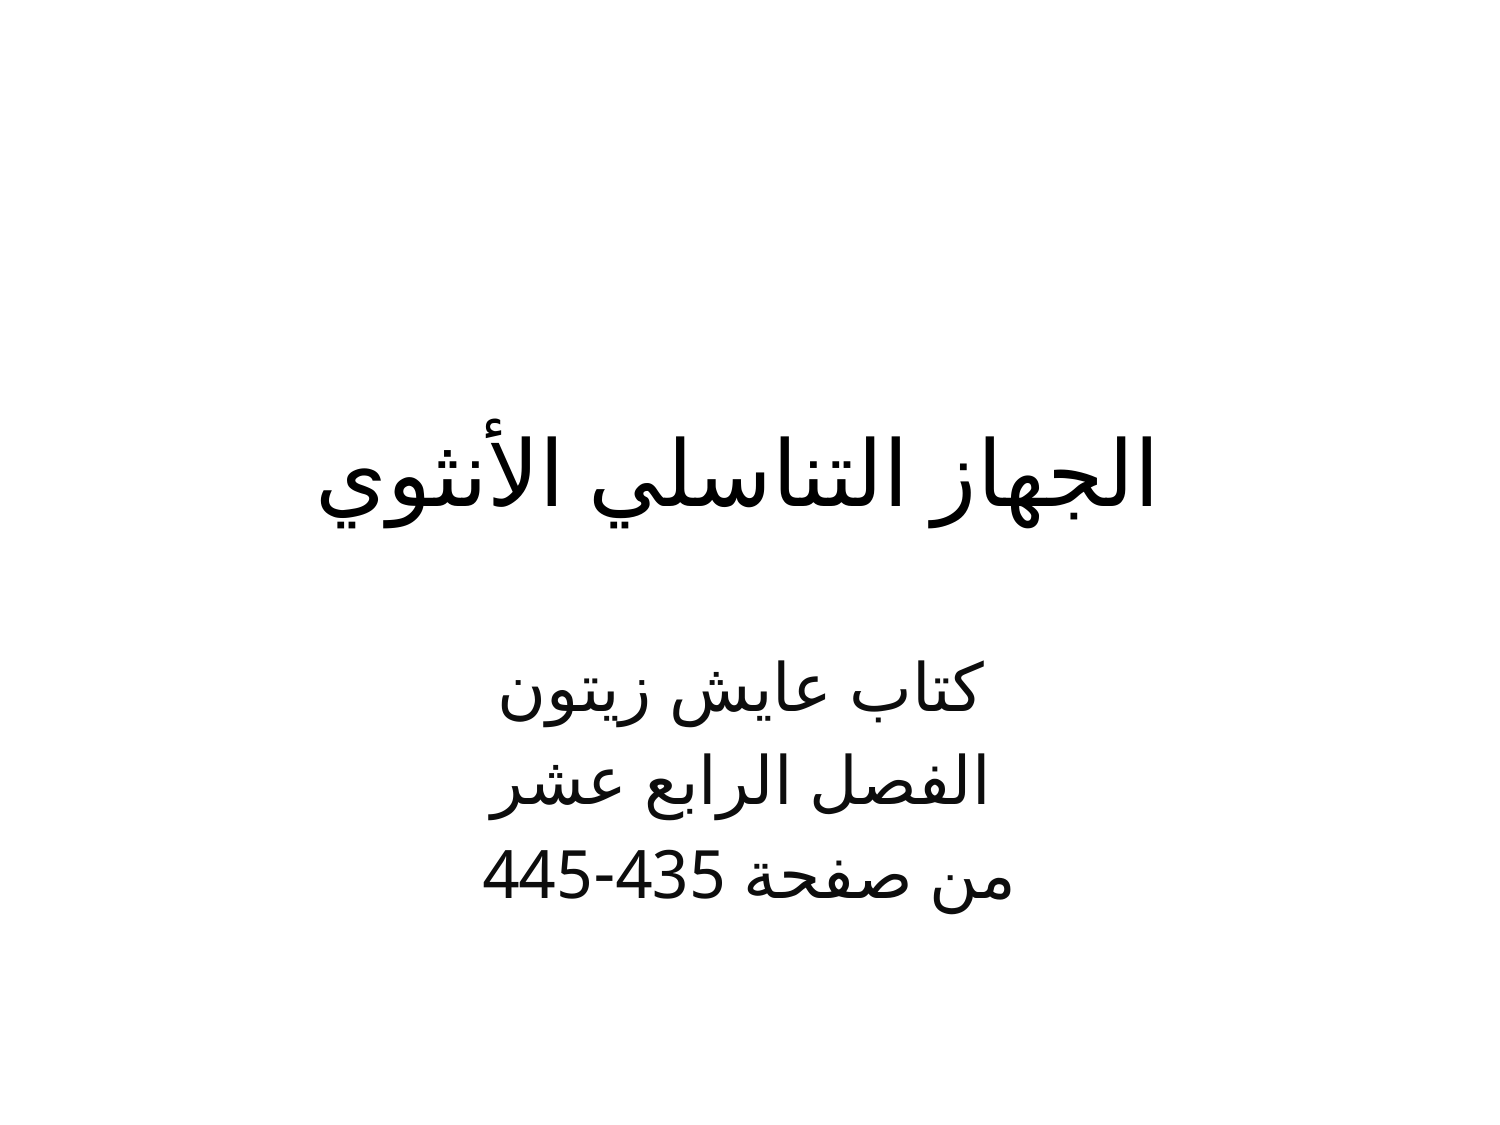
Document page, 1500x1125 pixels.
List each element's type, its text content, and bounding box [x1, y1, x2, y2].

subtitle كتاب عايش زيتون الفصل الرابع عشر من صفحة 435-445 [225, 637, 1275, 925]
title الجهاز التناسلي الأنثوي [112, 349, 1388, 591]
